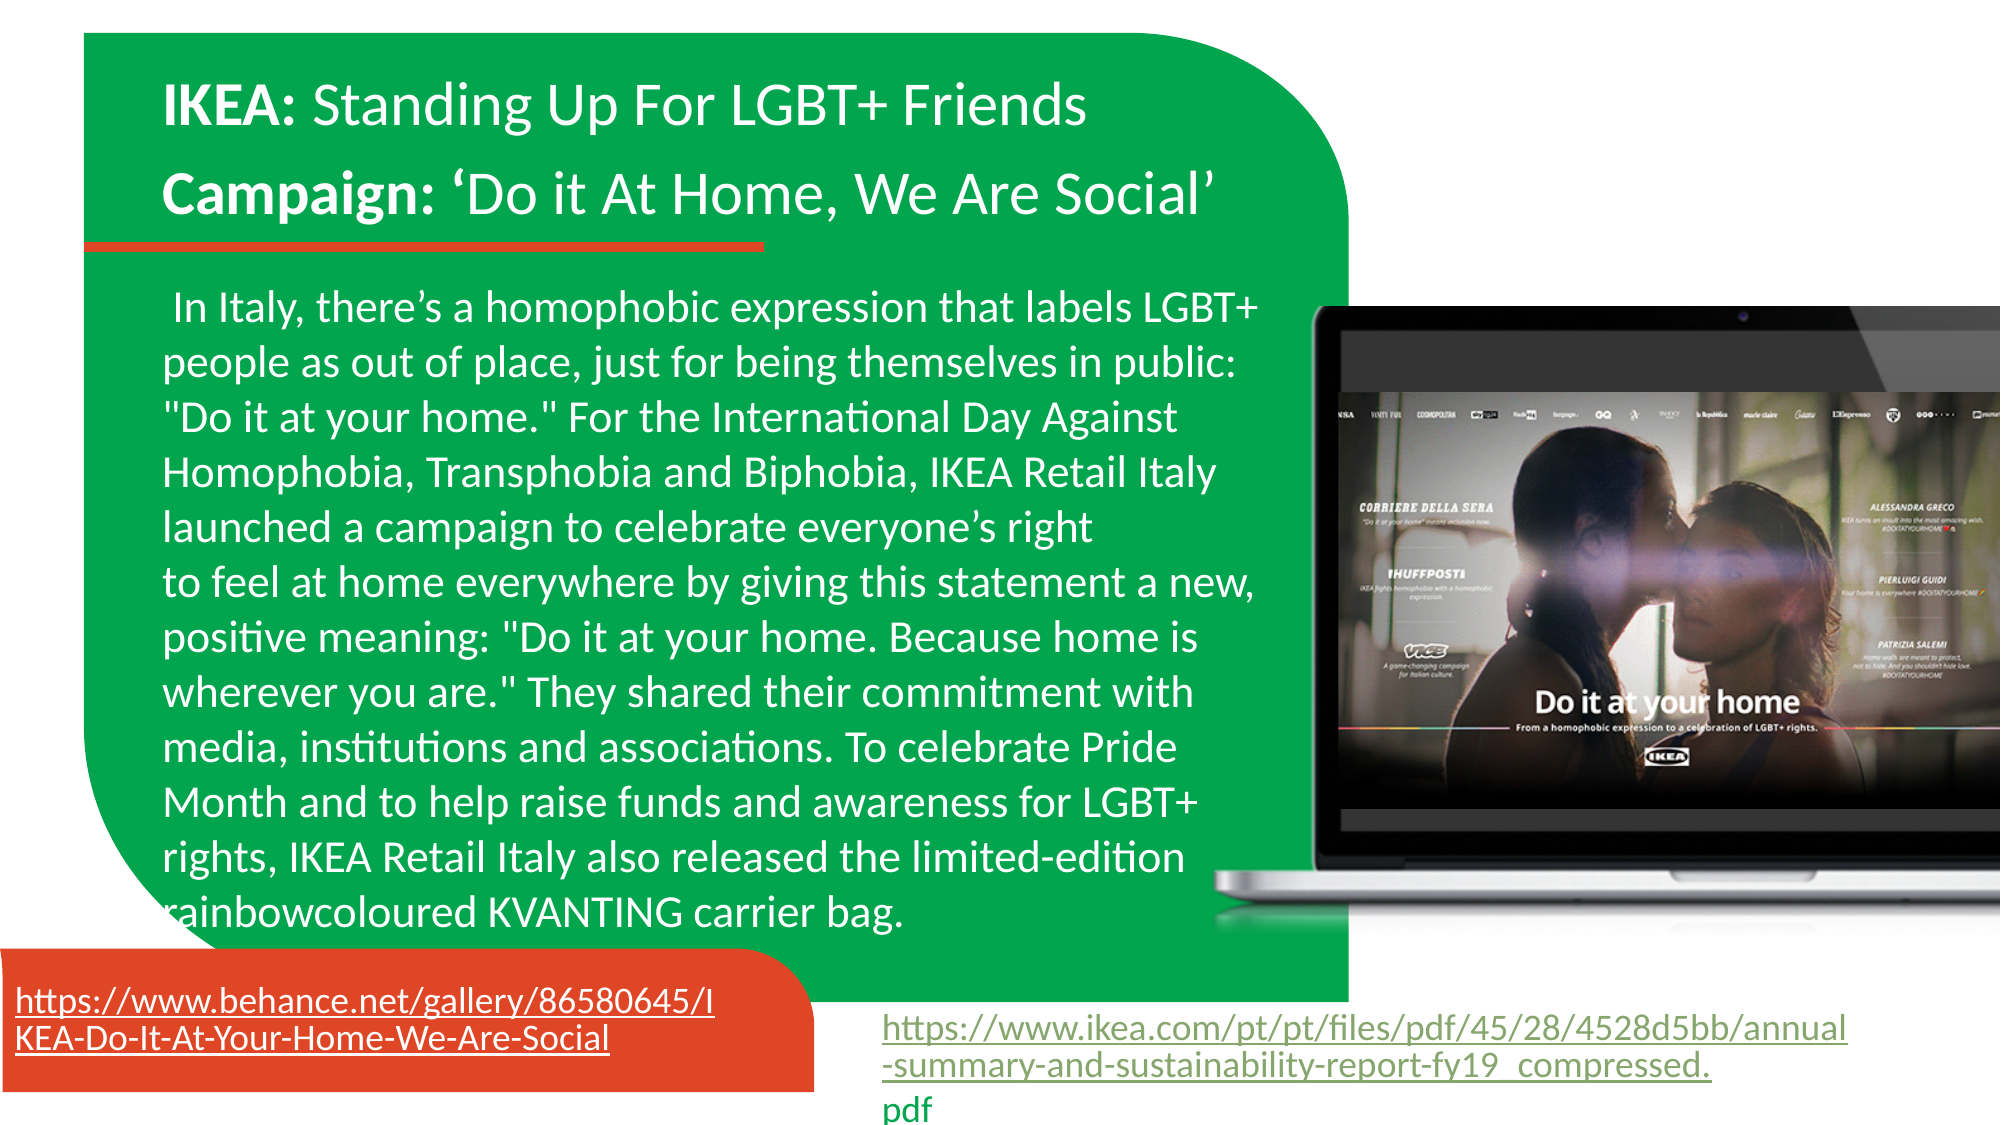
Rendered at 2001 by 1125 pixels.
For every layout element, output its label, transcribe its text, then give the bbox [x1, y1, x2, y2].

picture [1142, 306, 2000, 994]
list In Italy, there’s a homophobic expression that labels LGBT+ people as out of place, just for being themselves in public: "Do it at your home." For the International Day Against Homophobia, Transphobia and Biphobia, IKEA Retail Italy launched a campaign to celebrate everyone’s right to feel at home everywhere by giving this statement a new, positive meaning: "Do it at your home. Because home is wherever you are." They shared their commitment with media, institutions and associations. To celebrate Pride Month and to help raise funds and awareness for LGBT+ rights, IKEA Retail Italy also released the limited-edition rainbowcoloured KVANTING carrier bag. [147, 269, 1304, 809]
text_box https://www.behance.net/gallery/86580645/IKEA-Do-It-At-Your-Home-We-Are-Social [0, 968, 732, 1074]
text_box https://www.ikea.com/pt/pt/files/pdf/45/28/4528d5bb/annual-summary-and-sustainability-report-fy19_compressed.pdf [867, 995, 1868, 1101]
list IKEA: Standing Up For LGBT+ Friends Campaign: ‘Do it At Home, We Are Social’ [147, 64, 1272, 228]
